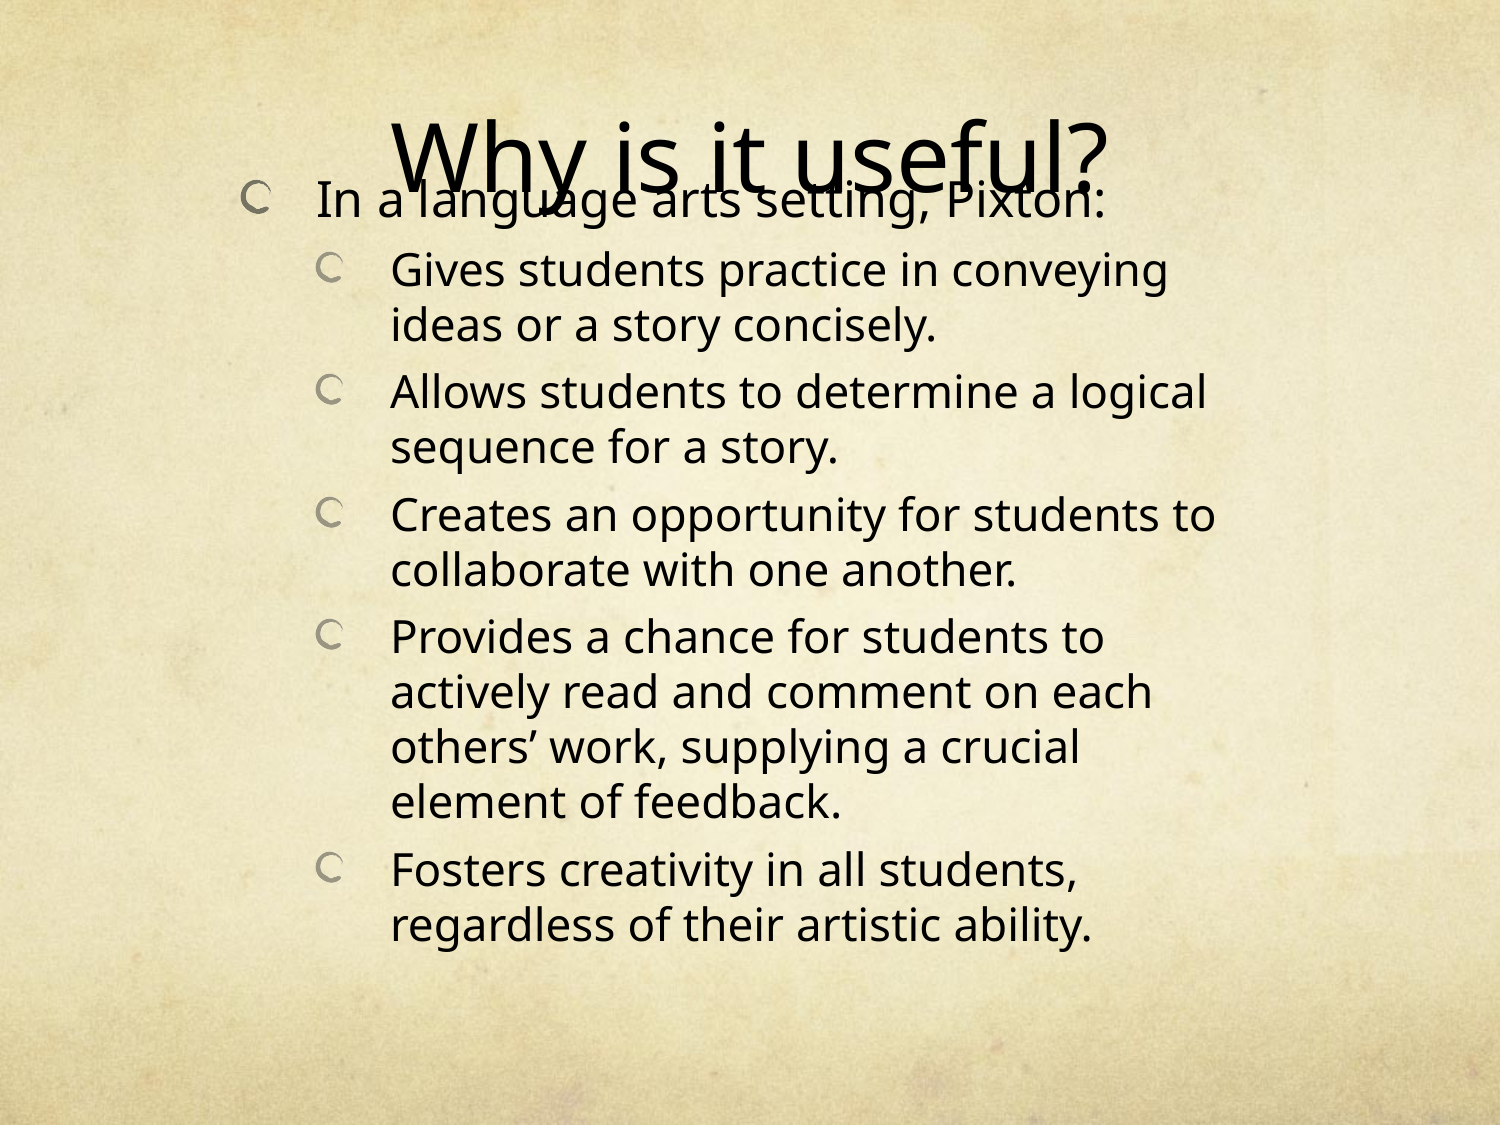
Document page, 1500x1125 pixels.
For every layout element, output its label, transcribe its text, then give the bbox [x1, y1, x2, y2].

picture [0, 0, 1500, 1125]
list In a language arts setting, Pixton: Gives students practice in conveying ideas or a story concisely. Allows students to determine a logical sequence for a story. Creates an opportunity for students to collaborate with one another. Provides a chance for students to actively read and comment on each others’ work, supplying a crucial element of feedback. Fosters creativity in all students, regardless of their artistic ability. [225, 225, 1258, 1043]
title Why is it useful? [150, 82, 1350, 225]
